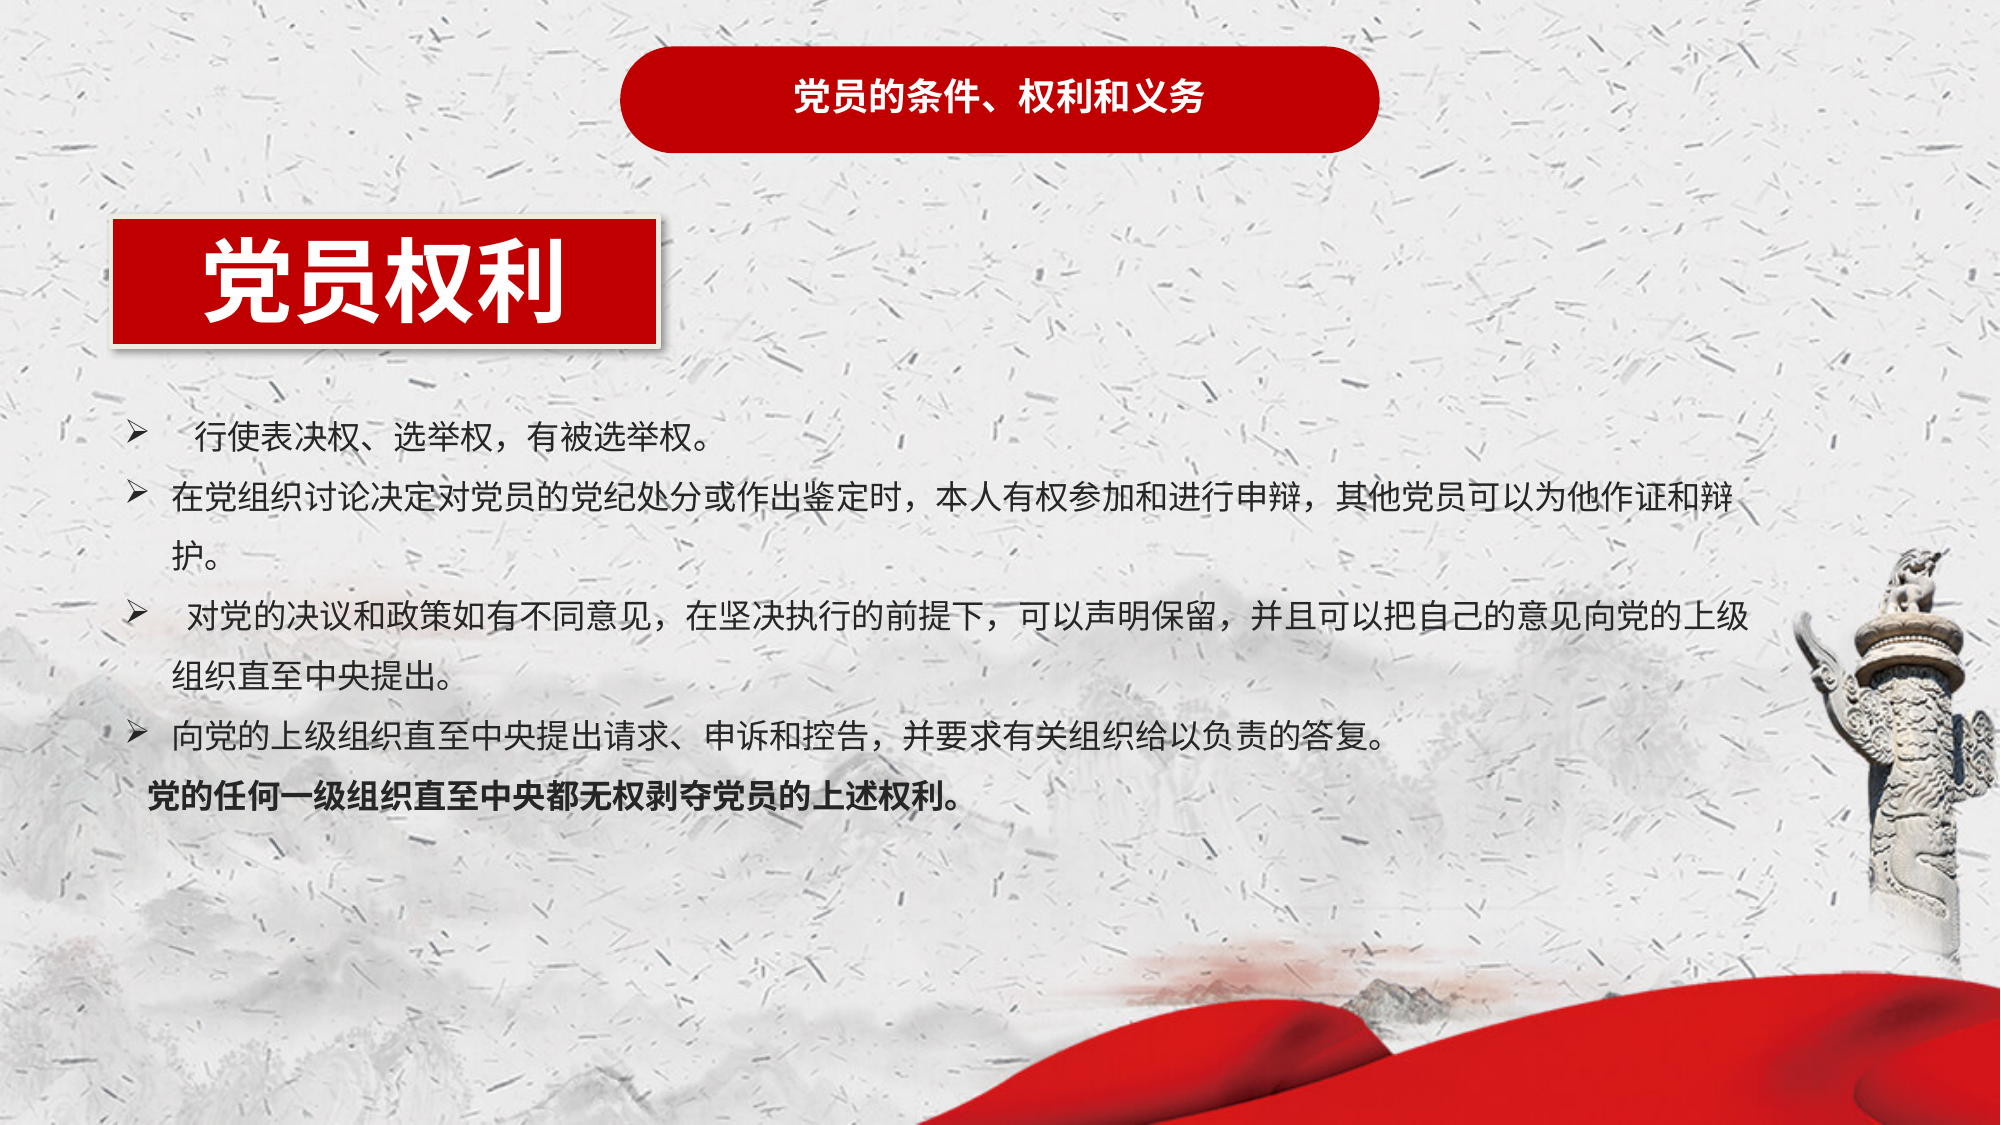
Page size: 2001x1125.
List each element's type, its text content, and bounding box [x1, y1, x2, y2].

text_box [620, 42, 1380, 154]
text_box 行使表决权、选举权，有被选举权。 在党组织讨论决定对党员的党纪处分或作出鉴定时，本人有权参加和进行申辩，其他党员可以为他作证和辩护。 对党的决议和政策如有不同意见，在坚决执行的前提下，可以声明保留，并且可以把自己的意见向党的上级组织直至中央提出。 向党的上级组织直至中央提出请求、申诉和控告，并要求有关组织给以负责的答复。 党的任何一级组织直至中央都无权剥夺党员的上述权利。 [110, 394, 1770, 936]
text_box 党员权利 [110, 216, 659, 347]
picture [0, 0, 2000, 1125]
